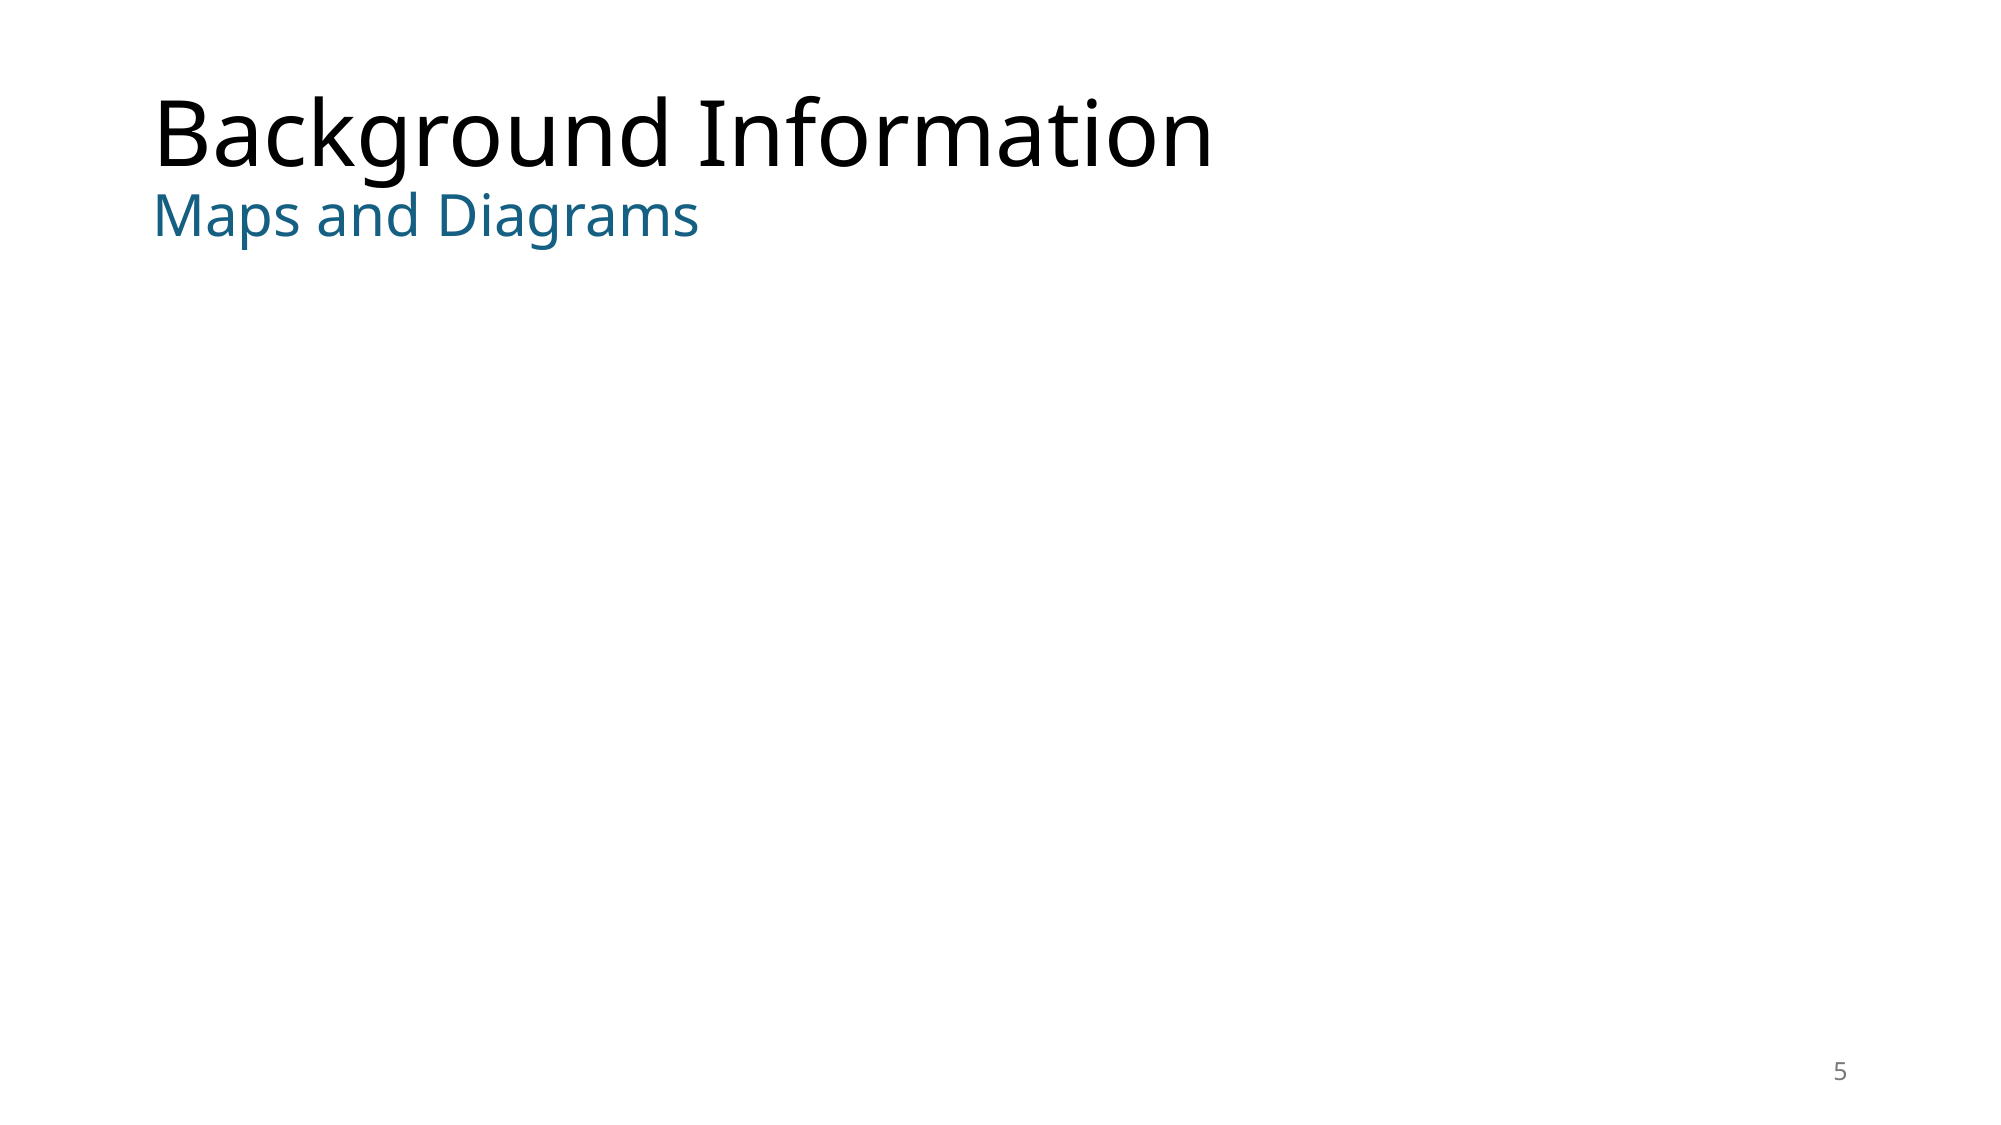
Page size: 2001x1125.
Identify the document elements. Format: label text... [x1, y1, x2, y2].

slide_number 5 [1412, 1042, 1863, 1103]
title Background Information Maps and Diagrams [137, 59, 1863, 278]
